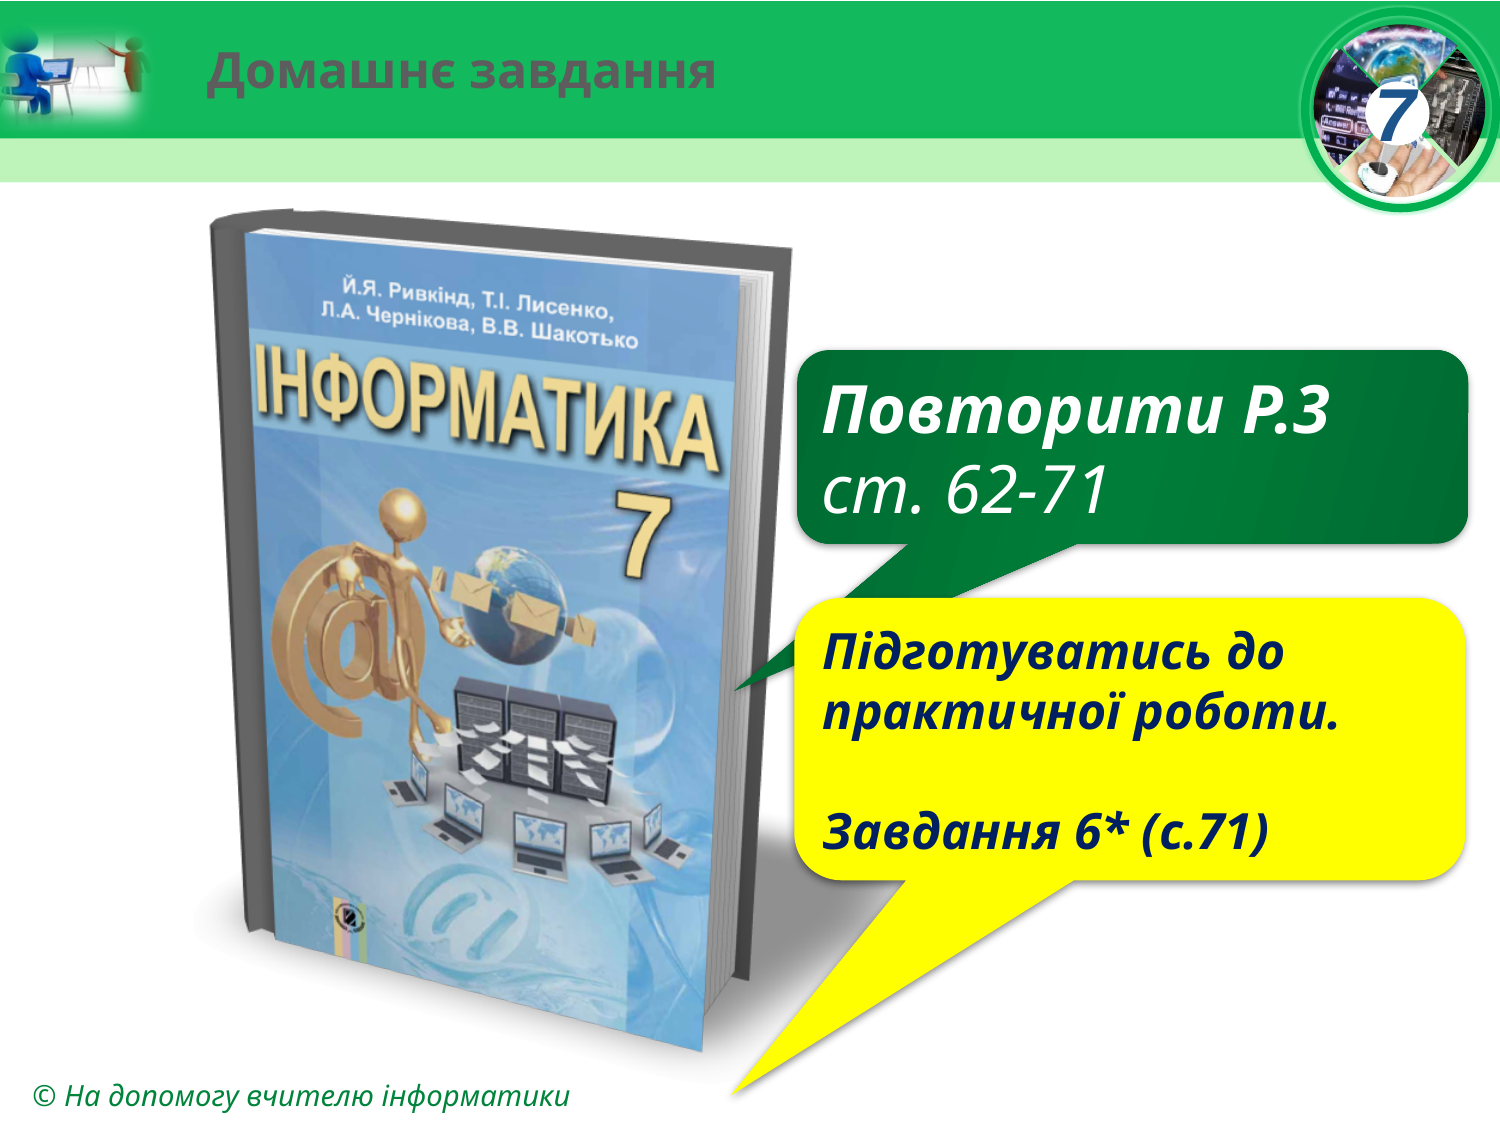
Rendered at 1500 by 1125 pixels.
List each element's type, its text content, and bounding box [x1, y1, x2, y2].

picture [0, 16, 160, 142]
picture [1314, 115, 1372, 169]
text_box Повторити Р.3 ст. 62-71 [966, 350, 1469, 592]
picture [194, 208, 960, 1087]
text_box Підготуватись до практичної роботи. Завдання 6* (с.71) [966, 597, 1466, 948]
picture [1338, 135, 1457, 198]
title Домашнє завдання [192, 22, 1405, 115]
picture [1405, 24, 1486, 167]
